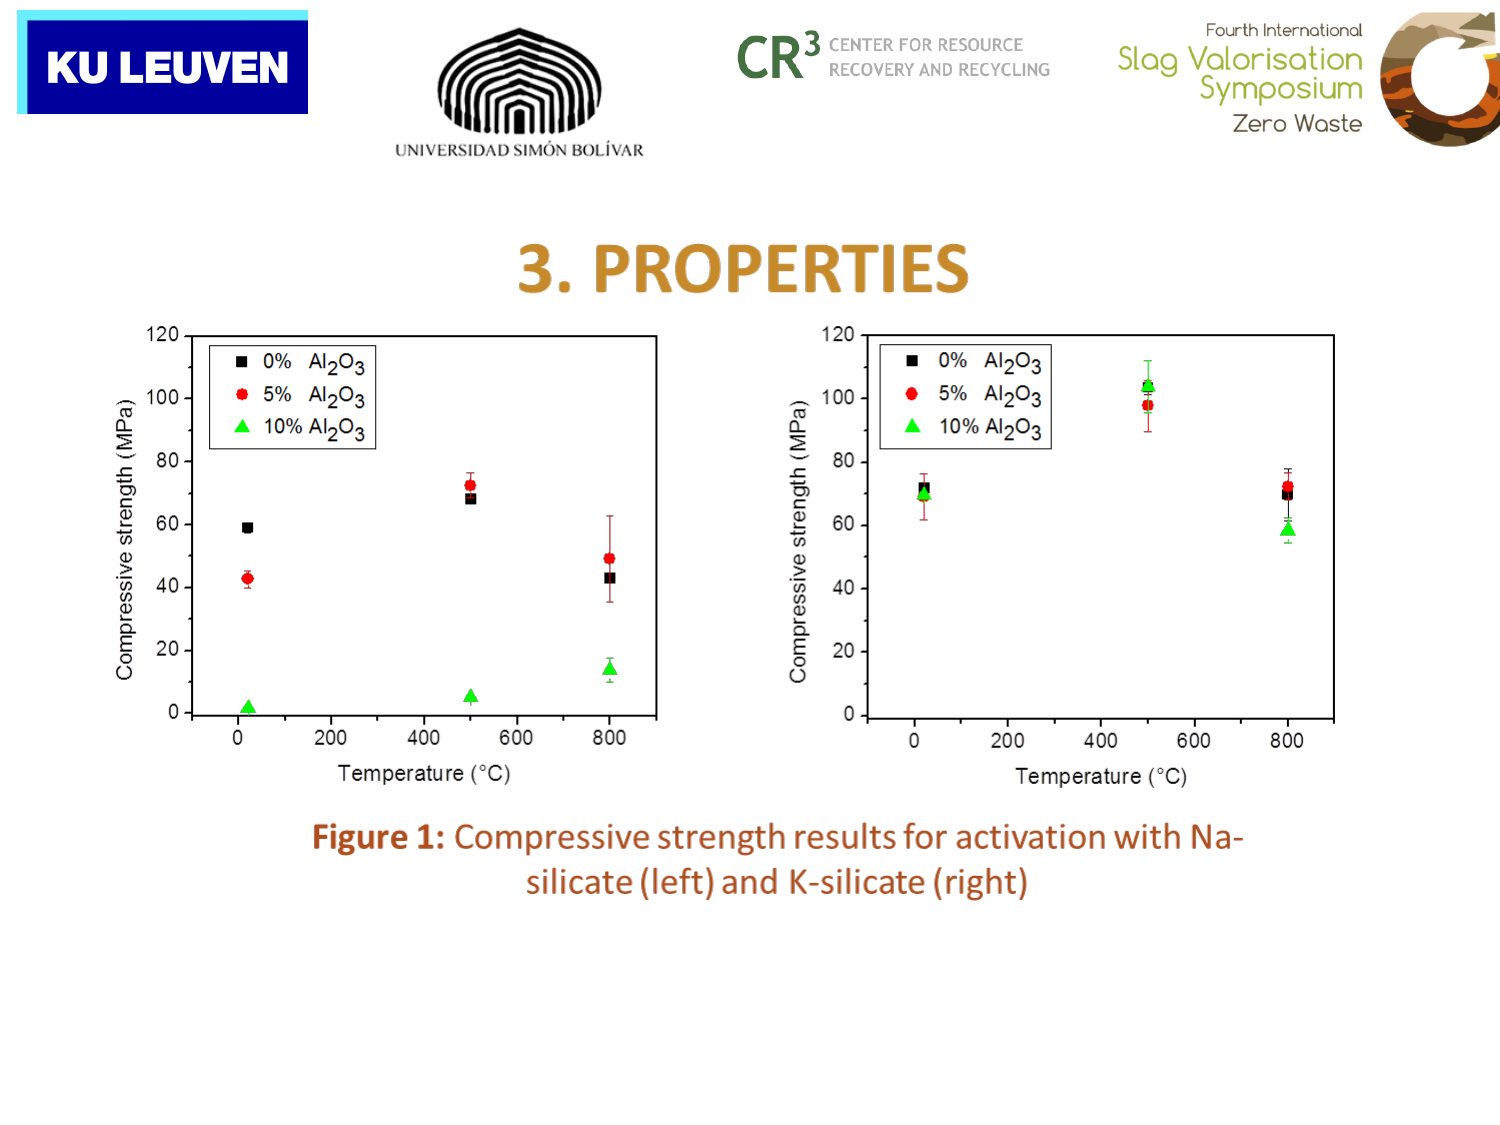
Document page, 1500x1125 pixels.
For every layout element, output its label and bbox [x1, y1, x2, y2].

picture [70, 198, 1430, 927]
picture [1116, 0, 1500, 154]
picture [359, 24, 681, 162]
picture [735, 26, 1050, 83]
picture [17, 9, 308, 114]
